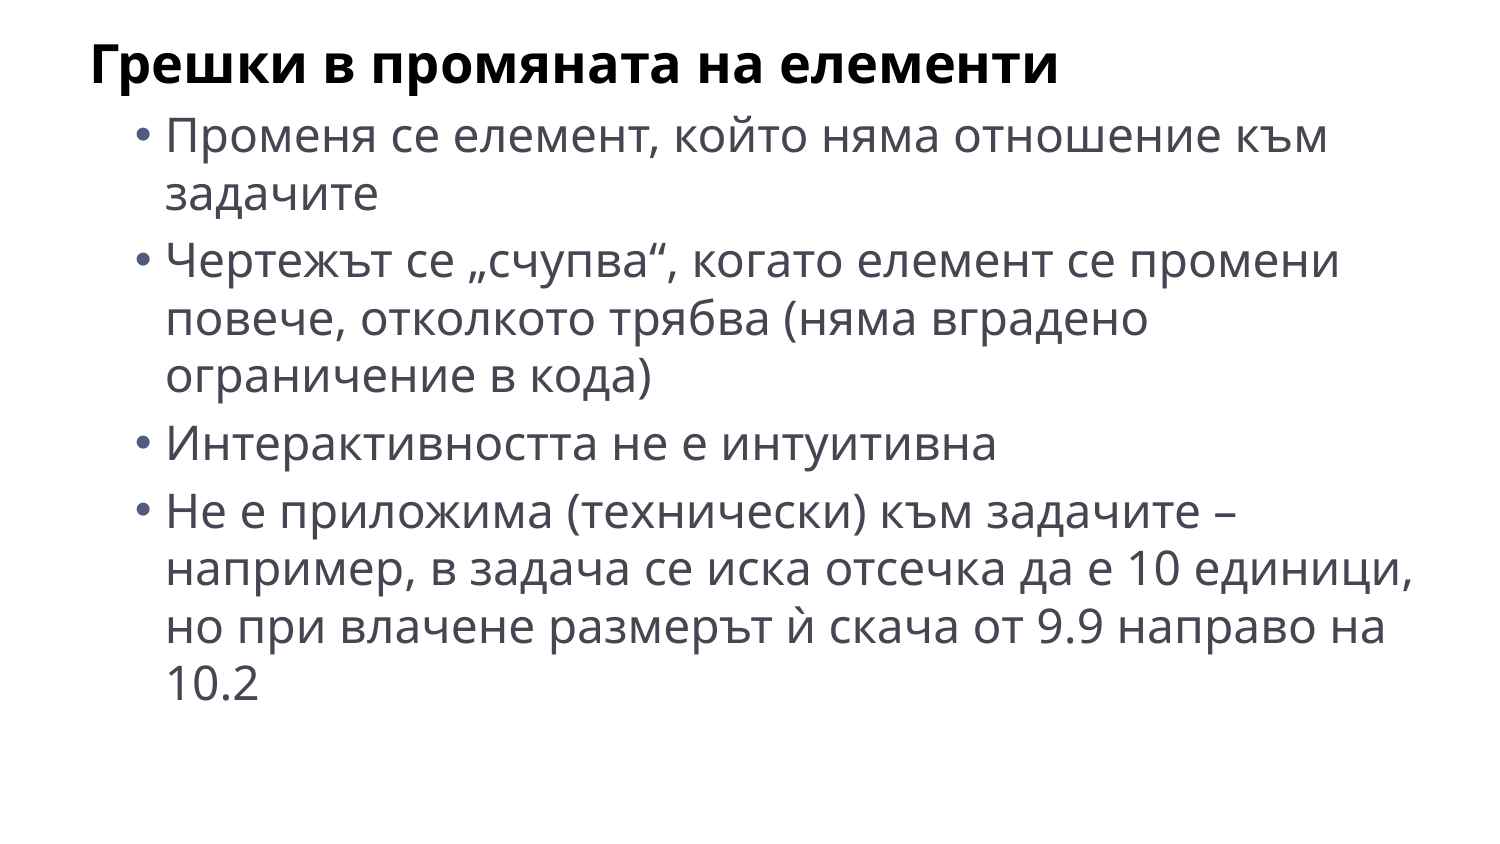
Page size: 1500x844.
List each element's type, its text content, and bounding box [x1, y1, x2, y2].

list Грешки в промяната на елементи Променя се елемент, който няма отношение към задачите Чертежът се „счупва“, когато елемент се промени повече, отколкото трябва (няма вградено ограничение в кода) Интерактивността не е интуитивна Не е приложима (технически) към задачите – например, в задача се иска отсечка да е 10 единици, но при влачене размерът ѝ скача от 9.9 направо на 10.2 [75, 21, 1475, 835]
